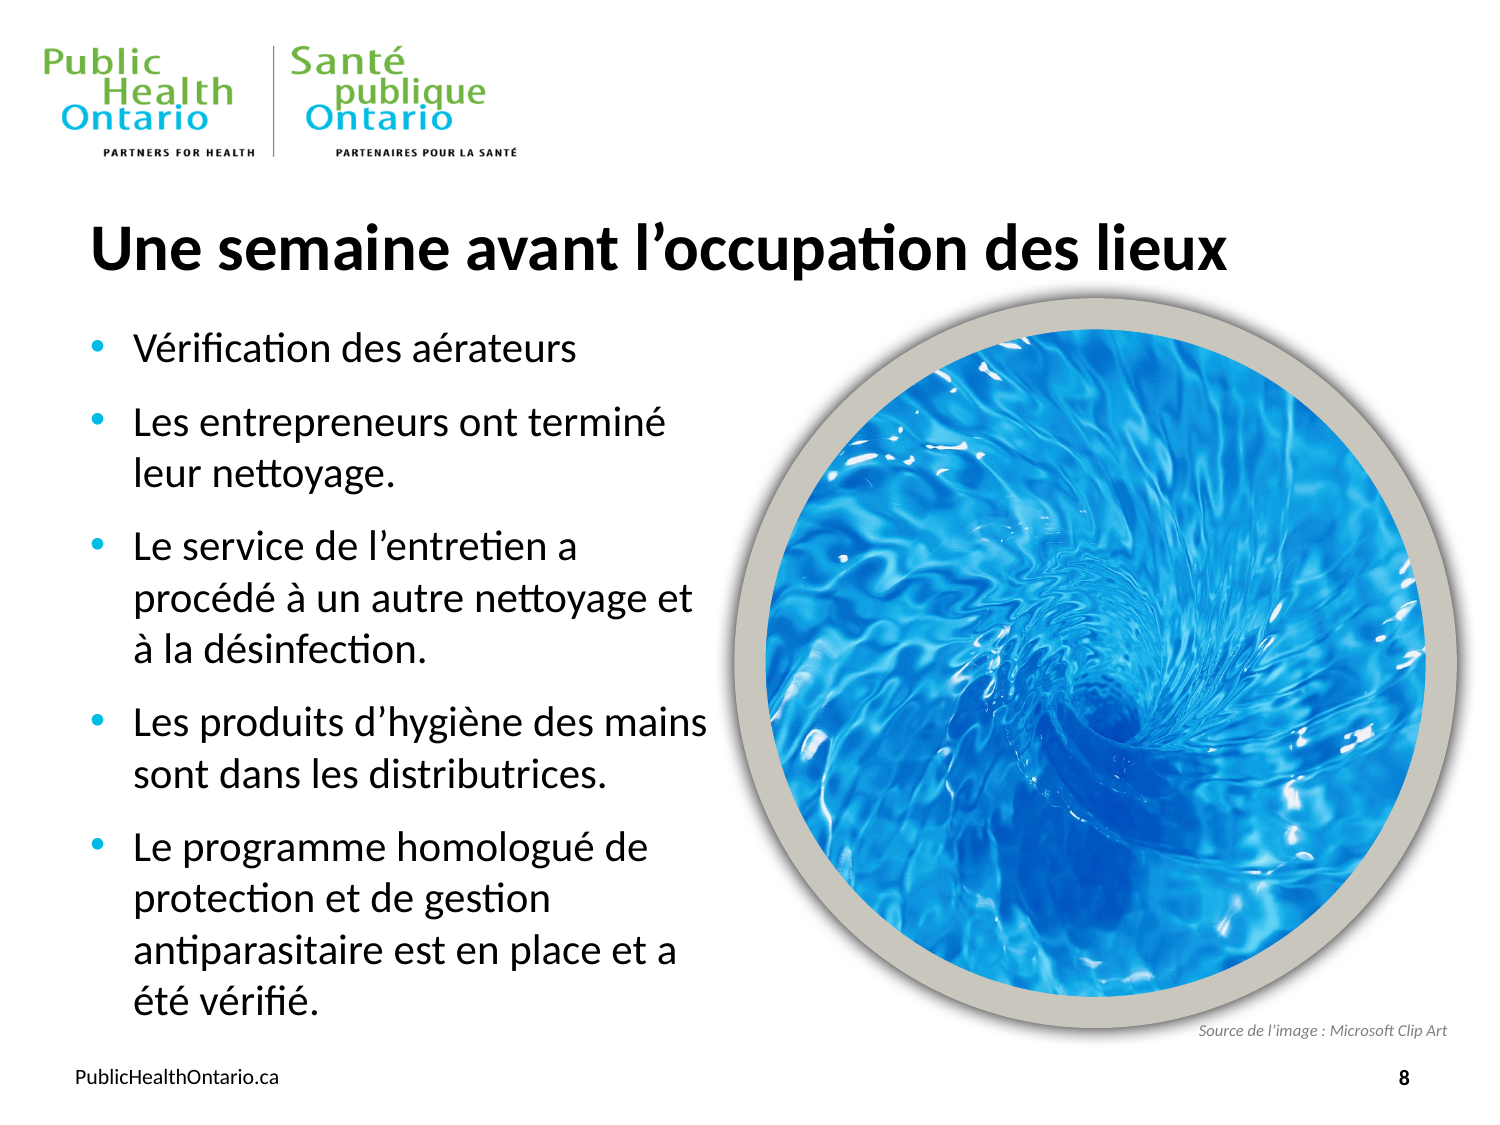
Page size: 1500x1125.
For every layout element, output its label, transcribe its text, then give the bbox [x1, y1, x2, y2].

title Une semaine avant l’occupation des lieux [75, 187, 1425, 300]
slide_number 8 [1287, 1057, 1425, 1096]
picture [749, 313, 1442, 1013]
list Vérification des aérateurs Les entrepreneurs ont terminé leur nettoyage. Le service de l’entretien a procédé à un autre nettoyage et à la désinfection. Les produits d’hygiène des mains sont dans les distributrices. Le programme homologué de protection et de gestion antiparasitaire est en place et a été vérifié. [75, 312, 738, 1038]
text_box Source de l’image : Microsoft Clip Art [1174, 1012, 1463, 1048]
picture [37, 37, 525, 165]
